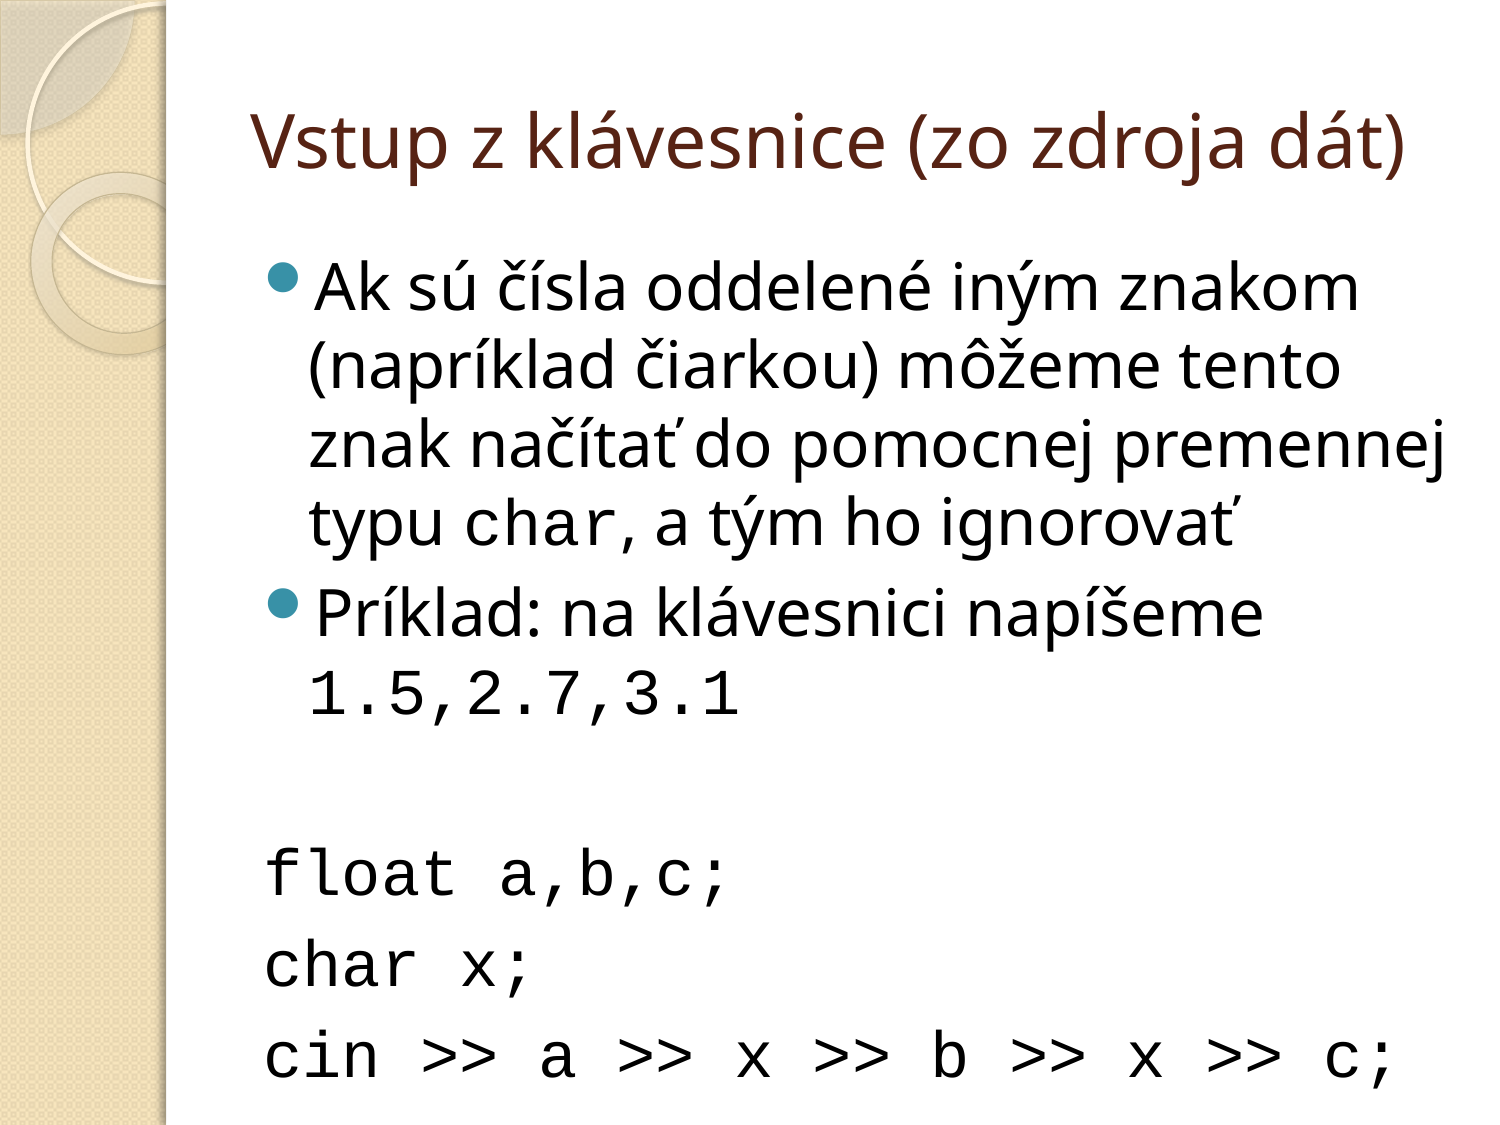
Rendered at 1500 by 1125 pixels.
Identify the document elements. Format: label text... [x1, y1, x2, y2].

title Vstup z klávesnice (zo zdroja dát) [235, 45, 1466, 233]
list Ak sú čísla oddelené iným znakom (napríklad čiarkou) môžeme tento znak načítať do pomocnej premennej typu char, a tým ho ignorovať Príklad: na klávesnici napíšeme 1.5,2.7,3.1 float a,b,c; char x; cin >> a >> x >> b >> x >> c; [235, 237, 1466, 1125]
